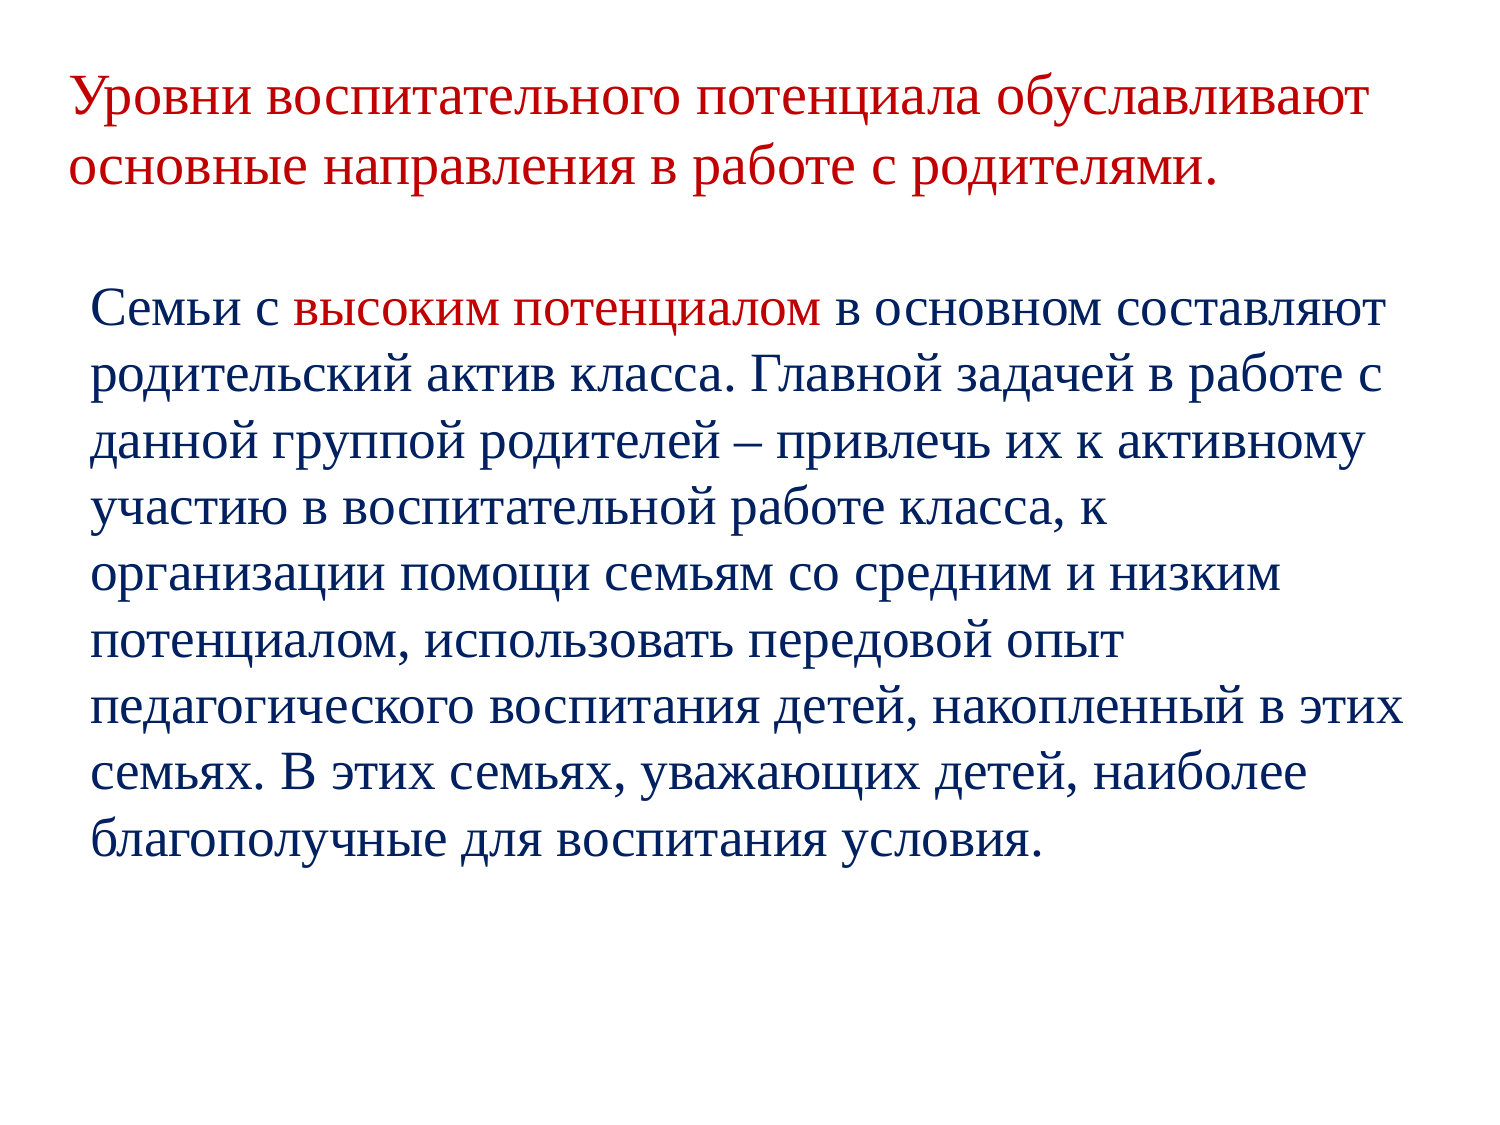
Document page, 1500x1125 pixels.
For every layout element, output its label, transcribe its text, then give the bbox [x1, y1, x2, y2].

title Уровни воспитательного потенциала обуславливают основные направления в работе с родителями. [53, 30, 1415, 291]
list Семьи с высоким потенциалом в основном составляют родительский актив класса. Главной задачей в работе с данной группой родителей – привлечь их к активному участию в воспитательной работе класса, к организации помощи семьям со средним и низким потенциалом, использовать передовой опыт педагогического воспитания детей, накопленный в этих семьях. В этих семьях, уважающих детей, наиболее благополучные для воспитания условия. [75, 262, 1425, 1005]
